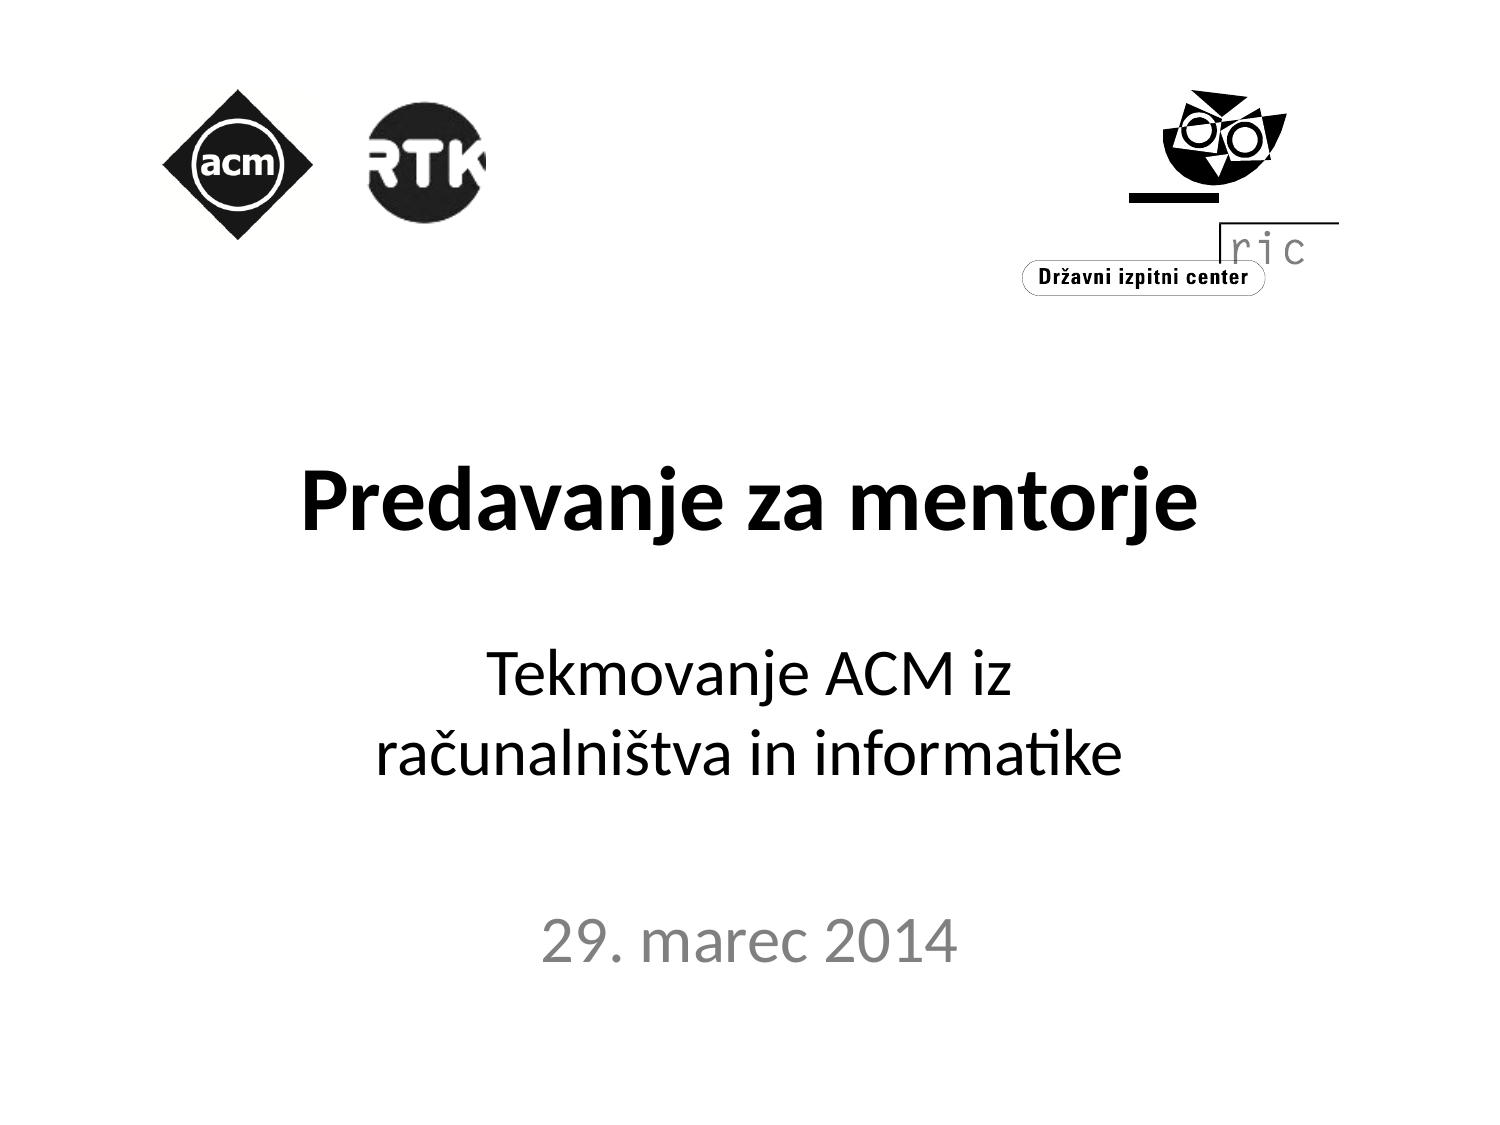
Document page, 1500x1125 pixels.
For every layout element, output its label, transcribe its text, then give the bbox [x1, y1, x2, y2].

picture [162, 89, 314, 241]
picture [359, 99, 486, 230]
picture [1021, 89, 1340, 297]
subtitle Tekmovanje ACM iz računalništva in informatike 29. marec 2014 [225, 621, 1275, 1035]
title Predavanje za mentorje [112, 373, 1388, 615]
